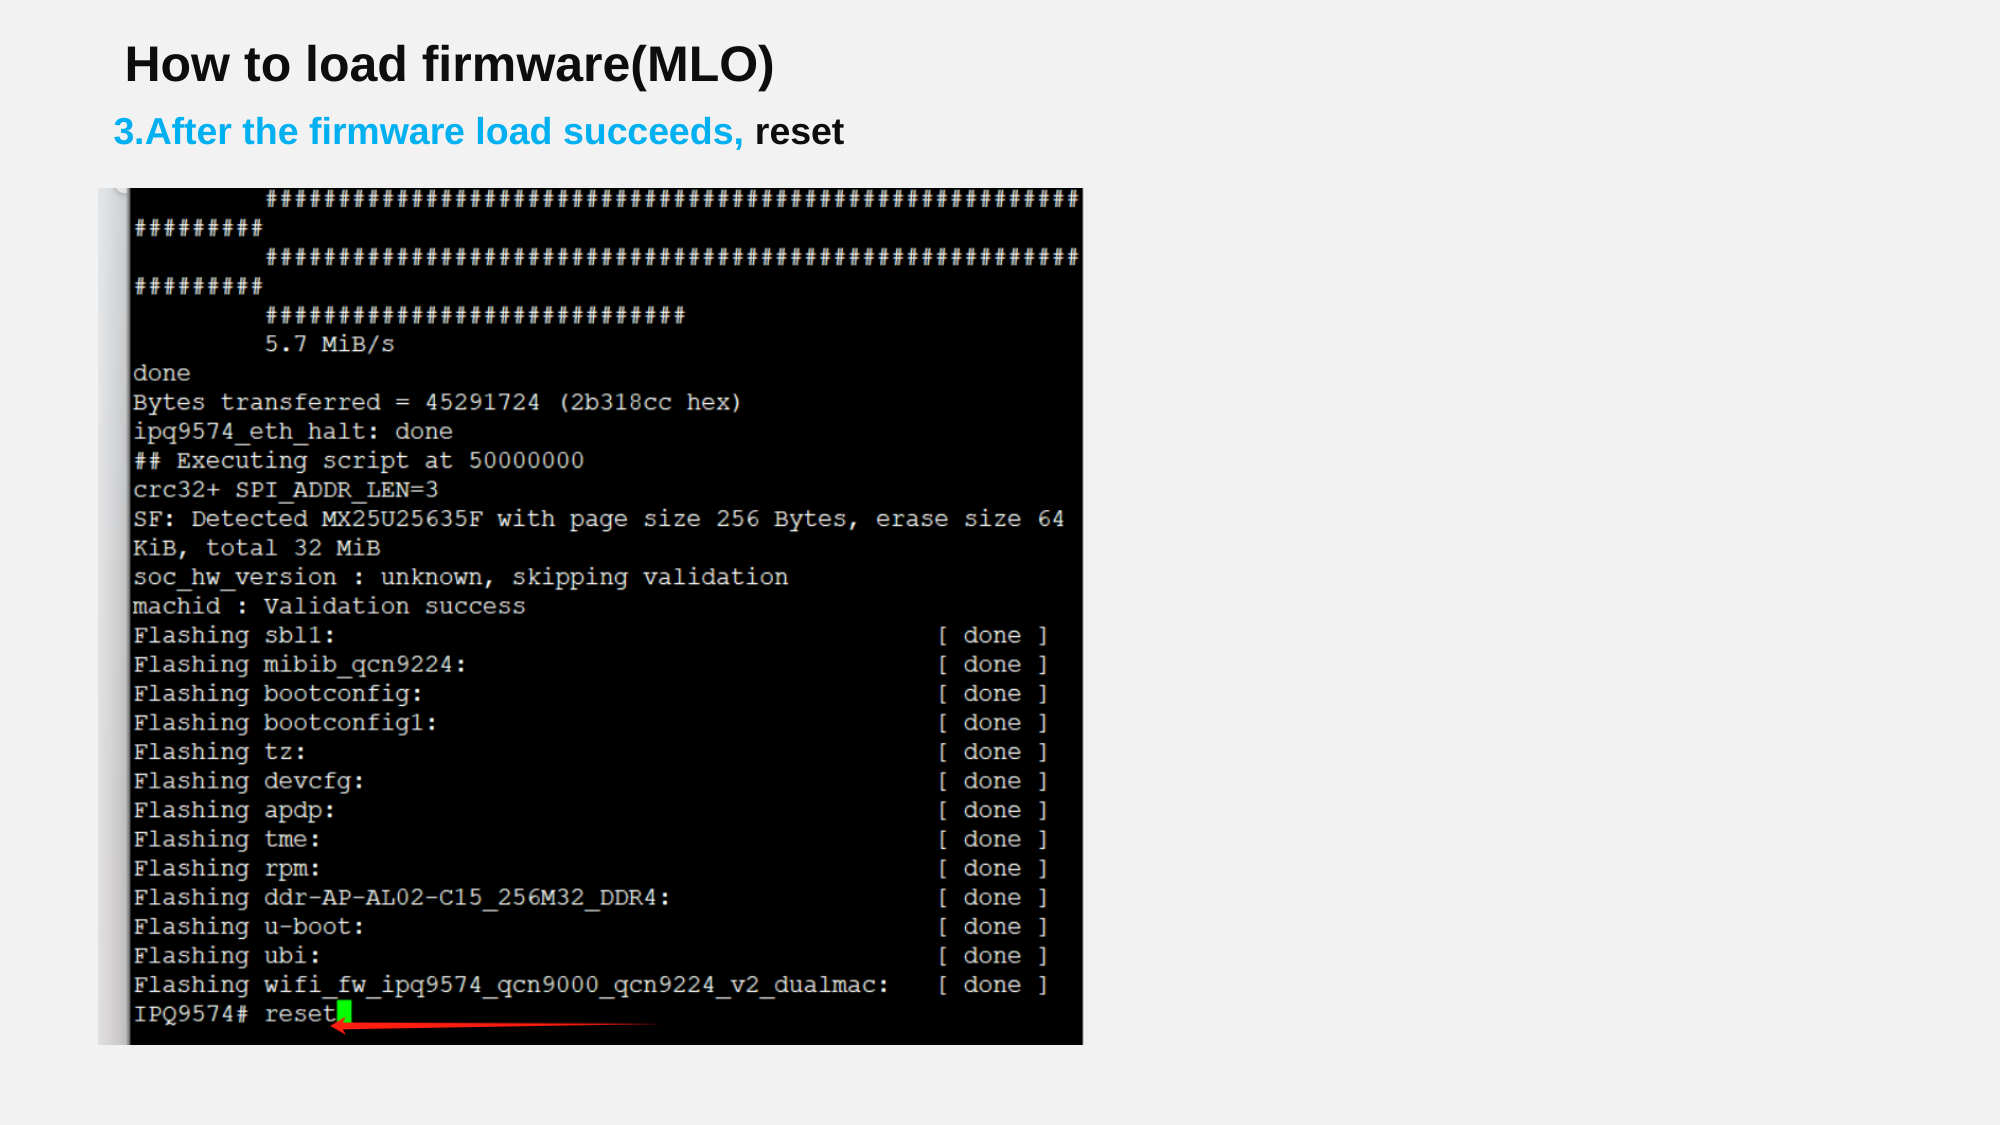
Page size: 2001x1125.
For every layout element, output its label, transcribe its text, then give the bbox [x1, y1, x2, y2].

picture [98, 188, 1089, 1045]
text_box How to load firmware(MLO) [109, 24, 1138, 99]
text_box 3.After the firmware load succeeds, reset [98, 99, 1261, 205]
